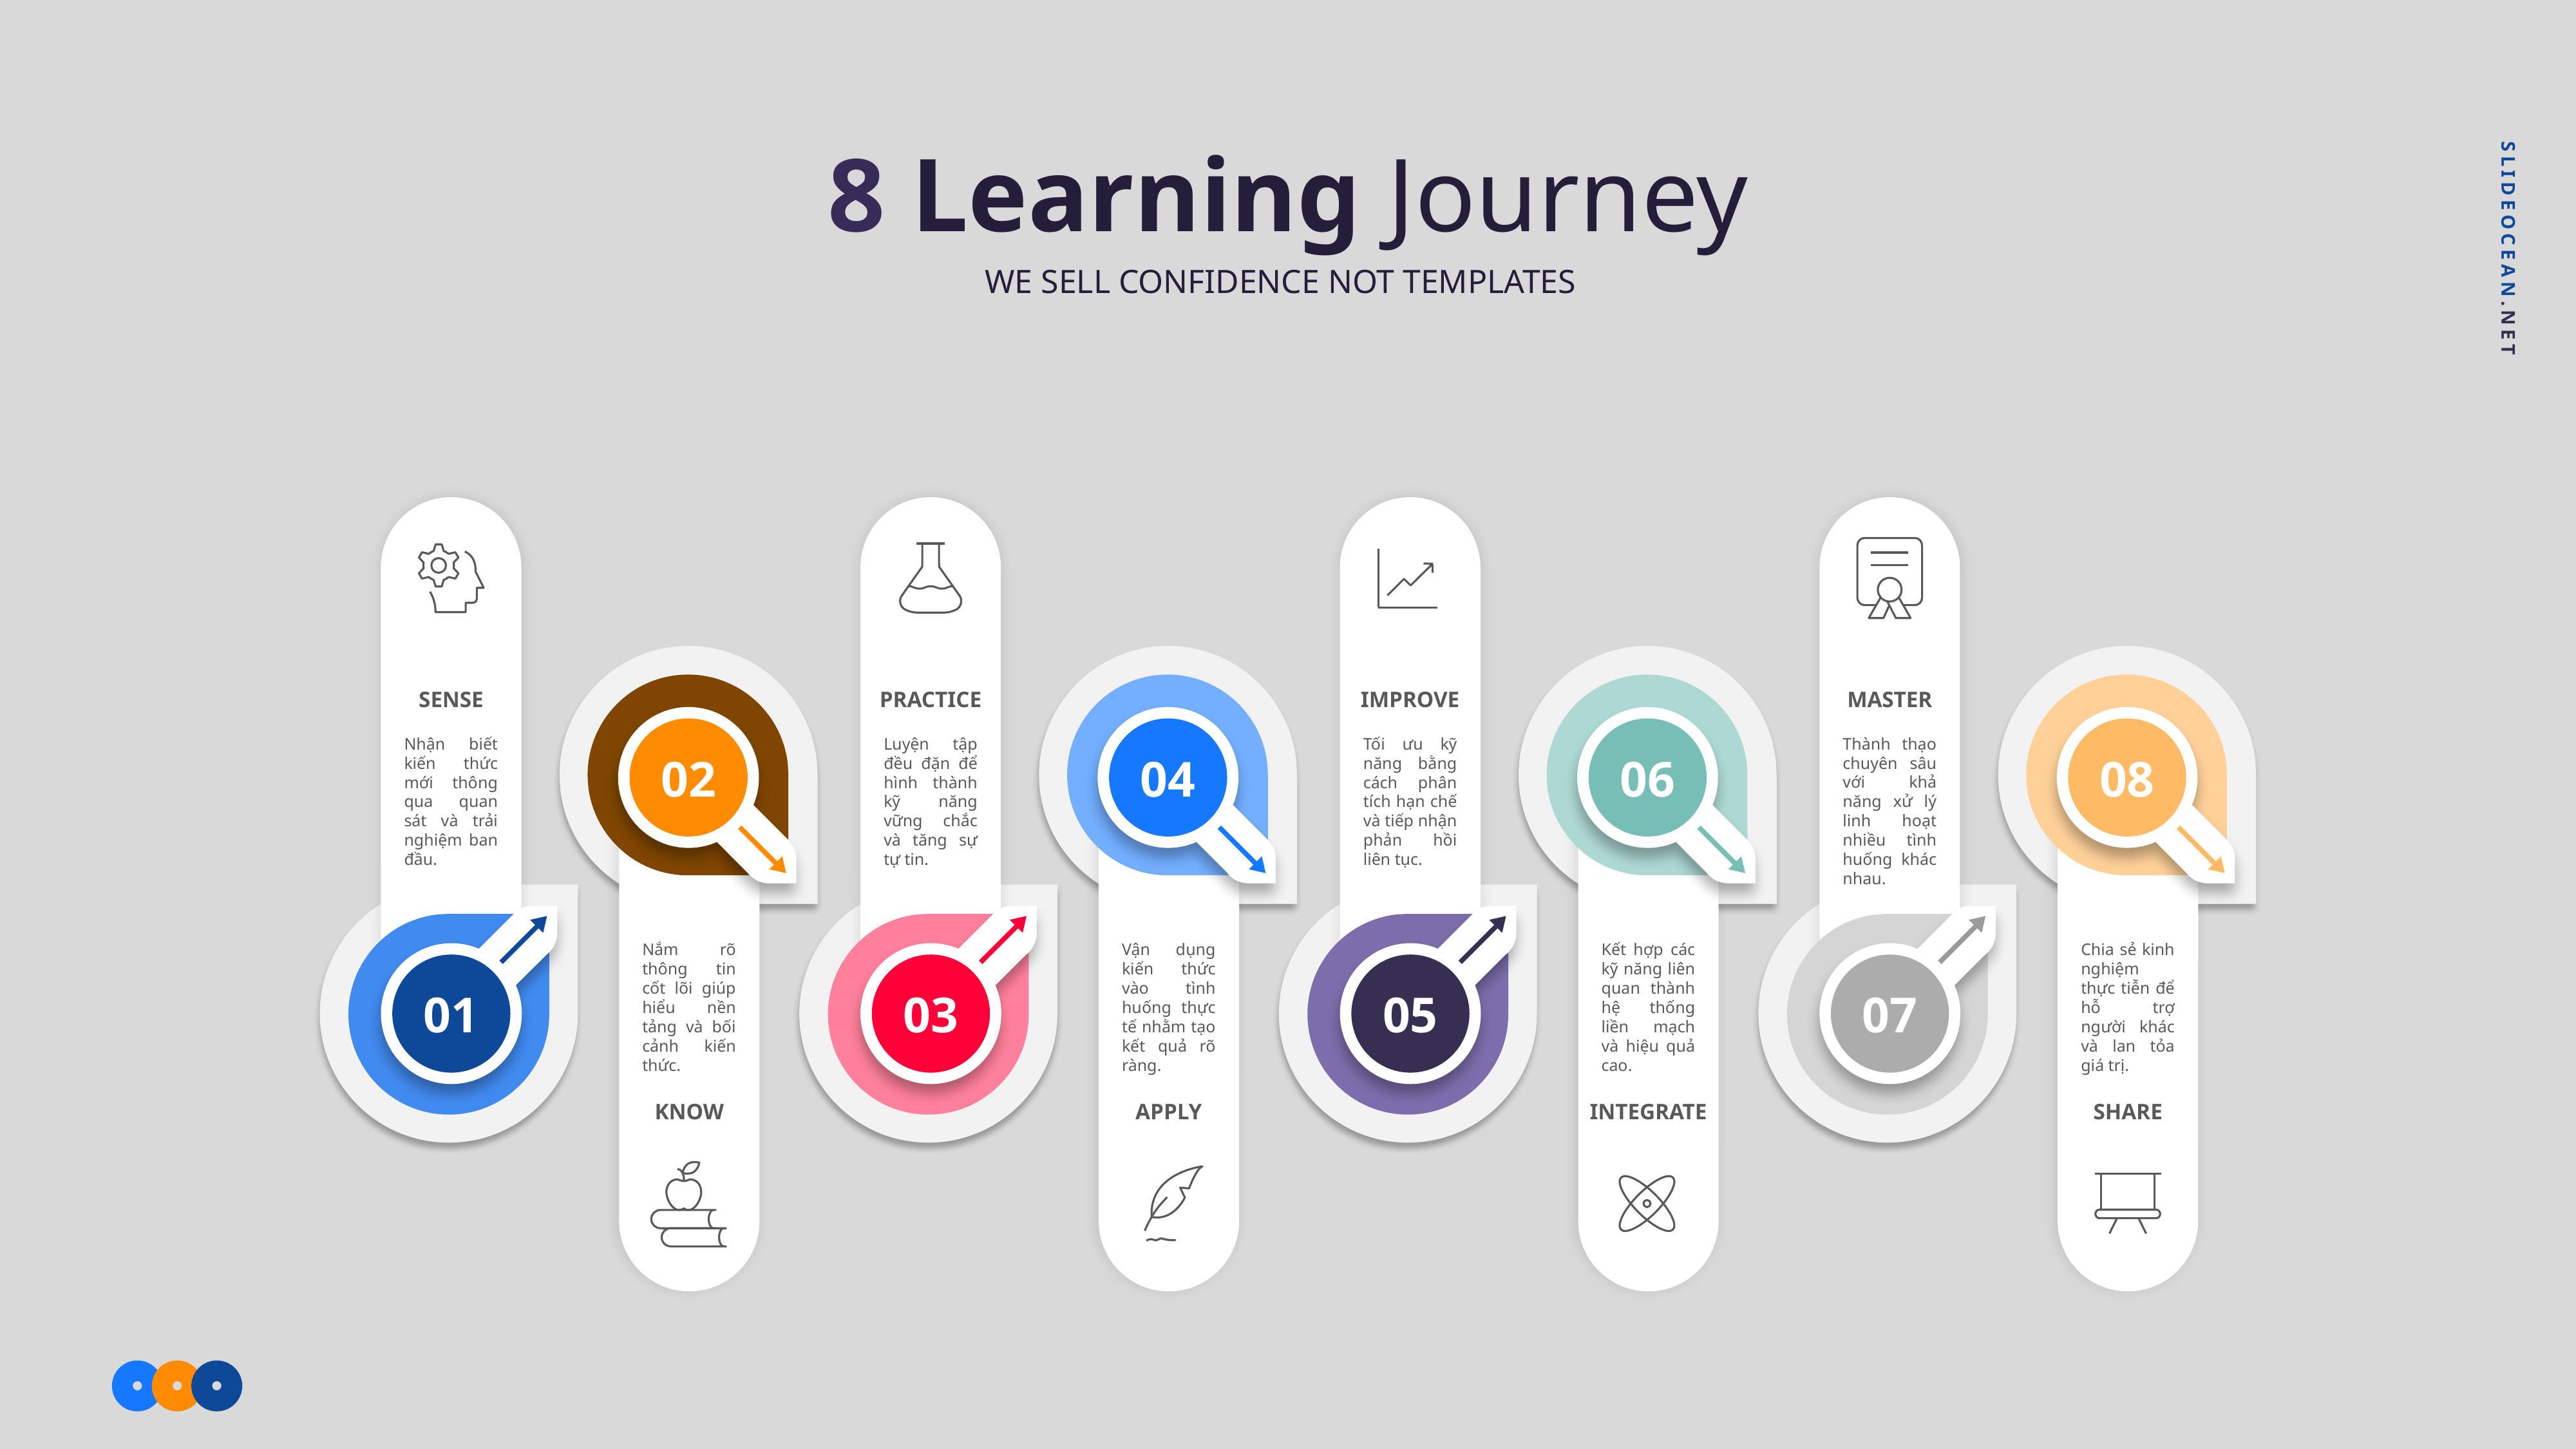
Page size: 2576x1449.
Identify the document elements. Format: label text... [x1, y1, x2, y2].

text_box [1097, 884, 1240, 1293]
text_box 8 Learning Journey [818, 126, 1758, 257]
text_box [1306, 939, 1481, 1116]
text_box [1577, 884, 1720, 1293]
text_box [1620, 1176, 1674, 1231]
text_box [1517, 645, 1778, 905]
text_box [2056, 706, 2235, 884]
text_box [1818, 496, 1961, 940]
text_box [859, 496, 1002, 939]
text_box [1144, 1166, 1203, 1231]
text_box WE SELL CONFIDENCE NOT TEMPLATES [975, 256, 1586, 305]
text_box [1857, 538, 1922, 618]
text_box [318, 883, 579, 1144]
text_box [2094, 1173, 2161, 1234]
text_box [827, 939, 1002, 1116]
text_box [380, 905, 558, 1084]
text_box [1339, 496, 1482, 939]
text_box [1066, 673, 1243, 848]
text_box [419, 544, 484, 612]
text_box [798, 883, 1059, 1144]
text_box [586, 673, 763, 848]
text_box [347, 940, 522, 1116]
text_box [1097, 706, 1276, 884]
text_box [1819, 681, 1960, 876]
text_box [1146, 1238, 1176, 1241]
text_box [860, 681, 1001, 876]
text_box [1577, 934, 1719, 1130]
text_box [1278, 883, 1539, 1144]
text_box [379, 496, 523, 940]
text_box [1340, 905, 1517, 1084]
text_box [1037, 645, 1298, 905]
text_box [1387, 563, 1433, 596]
text_box [1786, 940, 1961, 1116]
text_box [1546, 673, 1722, 848]
text_box [2056, 884, 2199, 1293]
text_box [558, 645, 819, 905]
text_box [380, 681, 522, 876]
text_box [1098, 934, 1240, 1130]
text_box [1340, 681, 1481, 876]
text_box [1819, 905, 1996, 1084]
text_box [618, 934, 760, 1130]
text_box [900, 543, 961, 613]
text_box [1997, 645, 2257, 905]
text_box [1757, 883, 2018, 1144]
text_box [618, 706, 797, 884]
text_box [618, 884, 761, 1293]
text_box [2025, 673, 2202, 848]
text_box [860, 905, 1037, 1084]
text_box [651, 1162, 727, 1247]
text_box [1577, 706, 1756, 884]
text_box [2057, 934, 2199, 1130]
